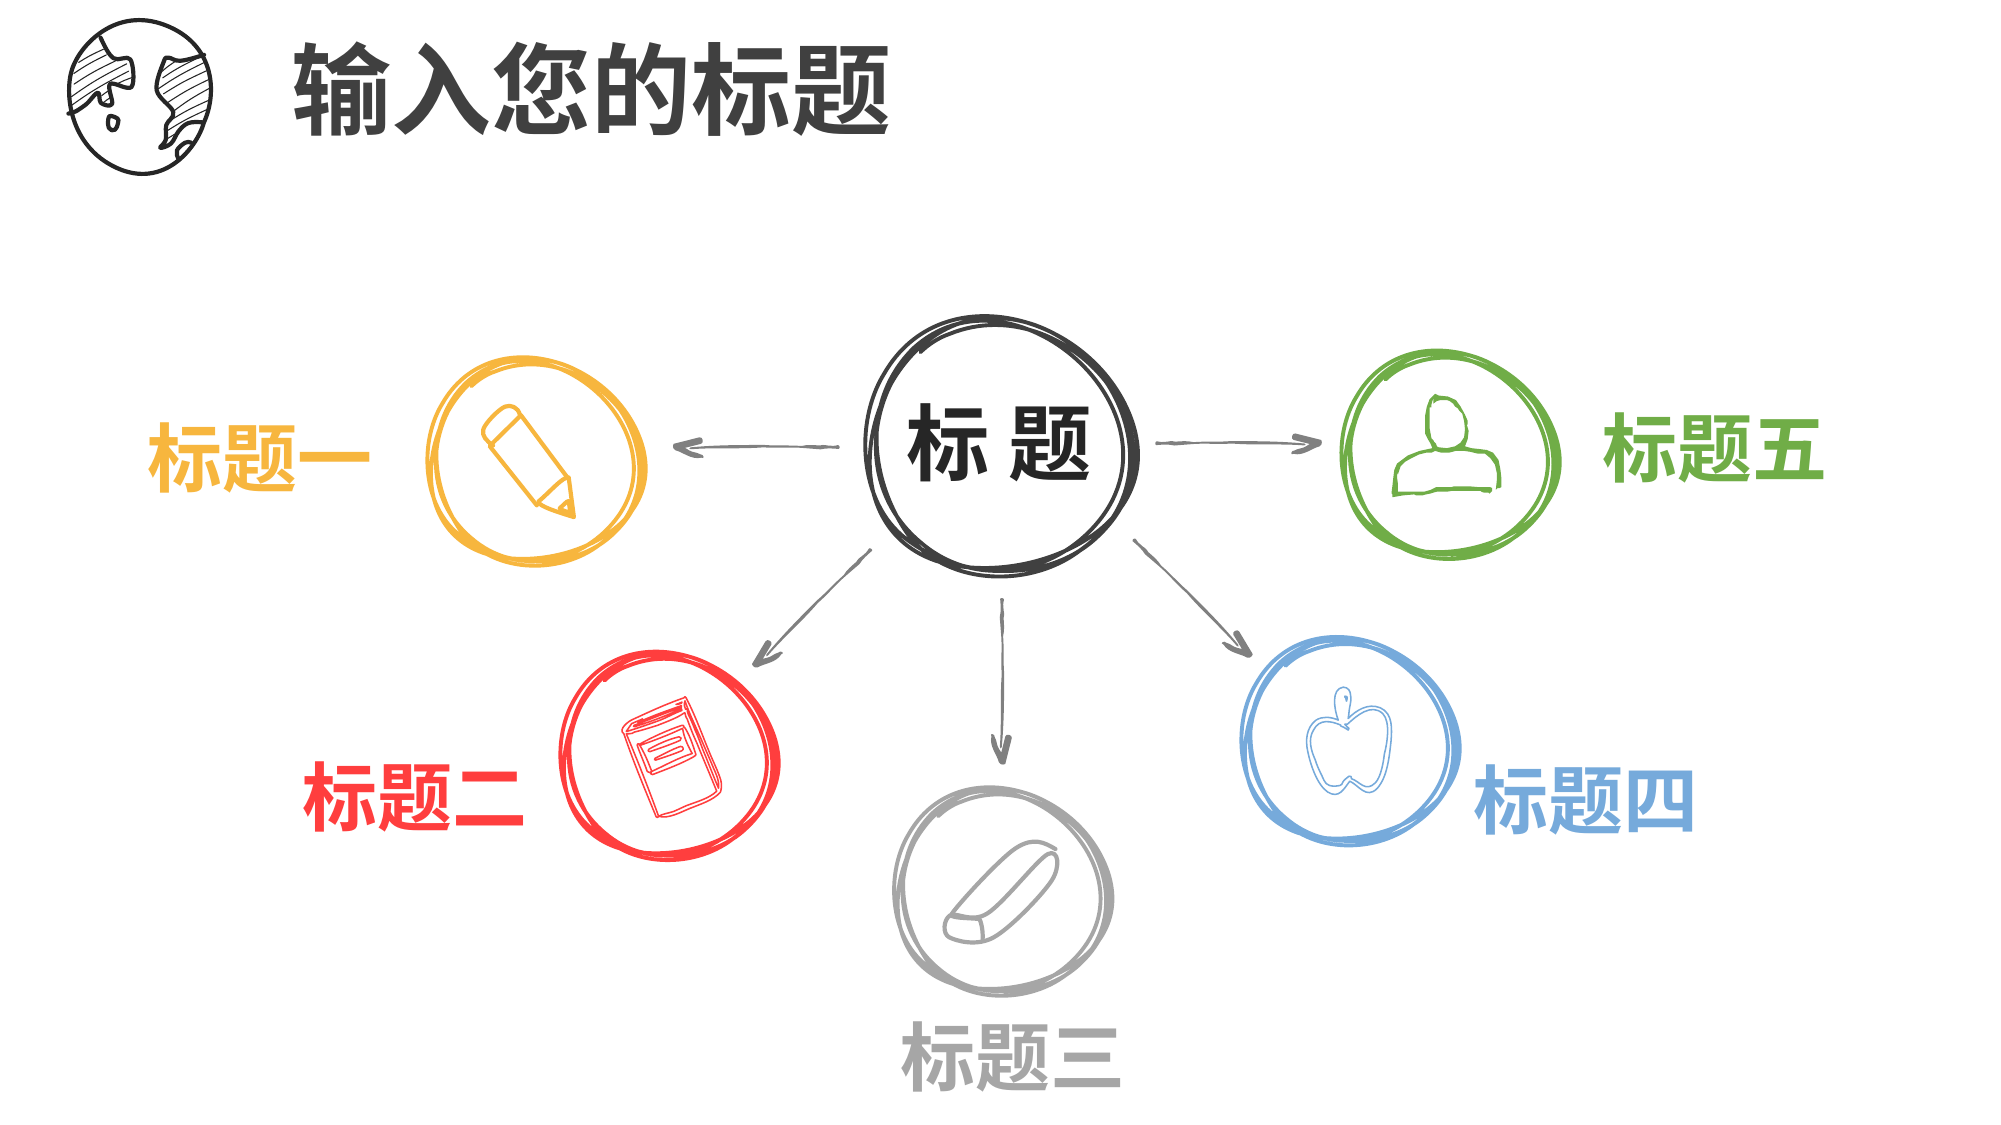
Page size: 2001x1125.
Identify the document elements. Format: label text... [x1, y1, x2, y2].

text_box 输入您的标题 [276, 20, 907, 155]
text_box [730, 590, 896, 628]
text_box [1199, 425, 1306, 464]
text_box 标题五 [1608, 393, 1843, 499]
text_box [694, 429, 821, 467]
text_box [525, 604, 827, 871]
text_box 标题一 [133, 404, 388, 510]
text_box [859, 740, 1161, 1007]
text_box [821, 257, 1199, 590]
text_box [1206, 589, 1508, 856]
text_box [1306, 303, 1608, 570]
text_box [918, 663, 1084, 701]
text_box 标题三 [885, 1007, 1140, 1108]
text_box 标题二 [288, 743, 525, 849]
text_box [392, 310, 694, 577]
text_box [65, 20, 215, 172]
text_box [1109, 580, 1275, 619]
text_box 标题四 [1508, 746, 1714, 852]
